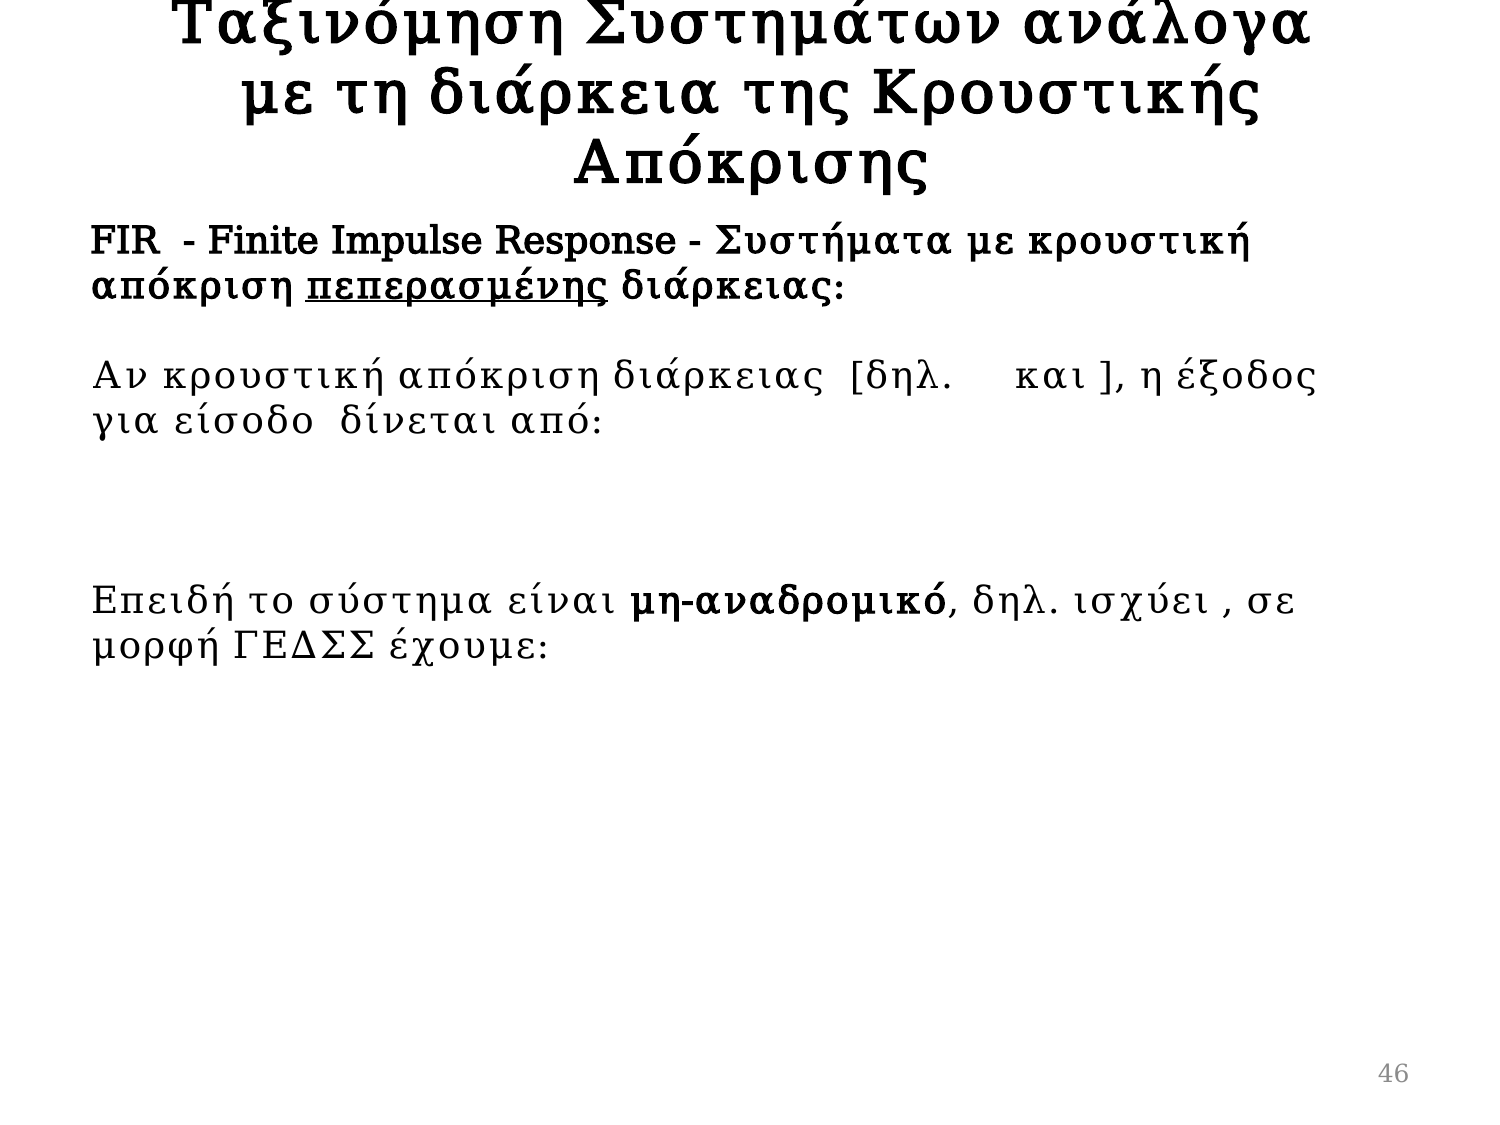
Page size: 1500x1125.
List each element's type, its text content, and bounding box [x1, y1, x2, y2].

slide_number 46 [1222, 1042, 1425, 1103]
title Ταξινόμηση Συστημάτων ανάλογα με τη διάρκεια της Κρουστικής Απόκρισης [75, 19, 1425, 159]
